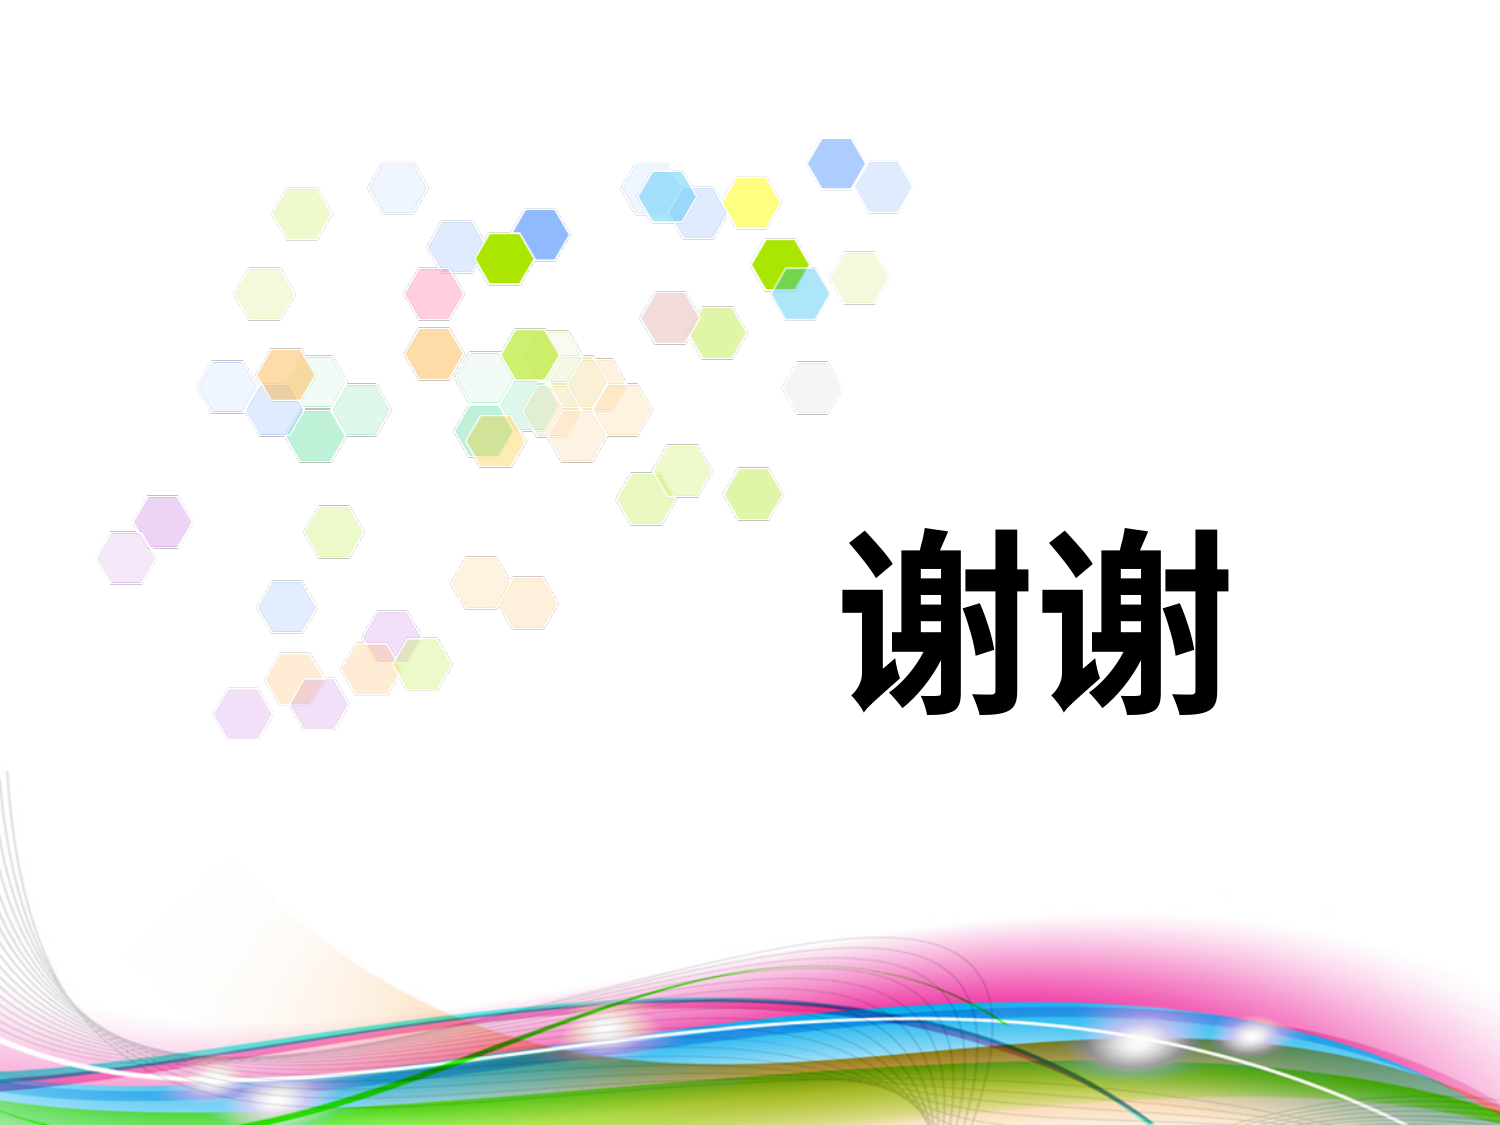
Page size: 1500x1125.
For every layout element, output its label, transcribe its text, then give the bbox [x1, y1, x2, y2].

picture [0, 136, 1500, 1125]
text_box 谢谢 [917, 491, 1317, 747]
slide_number [1033, 1040, 1459, 1101]
